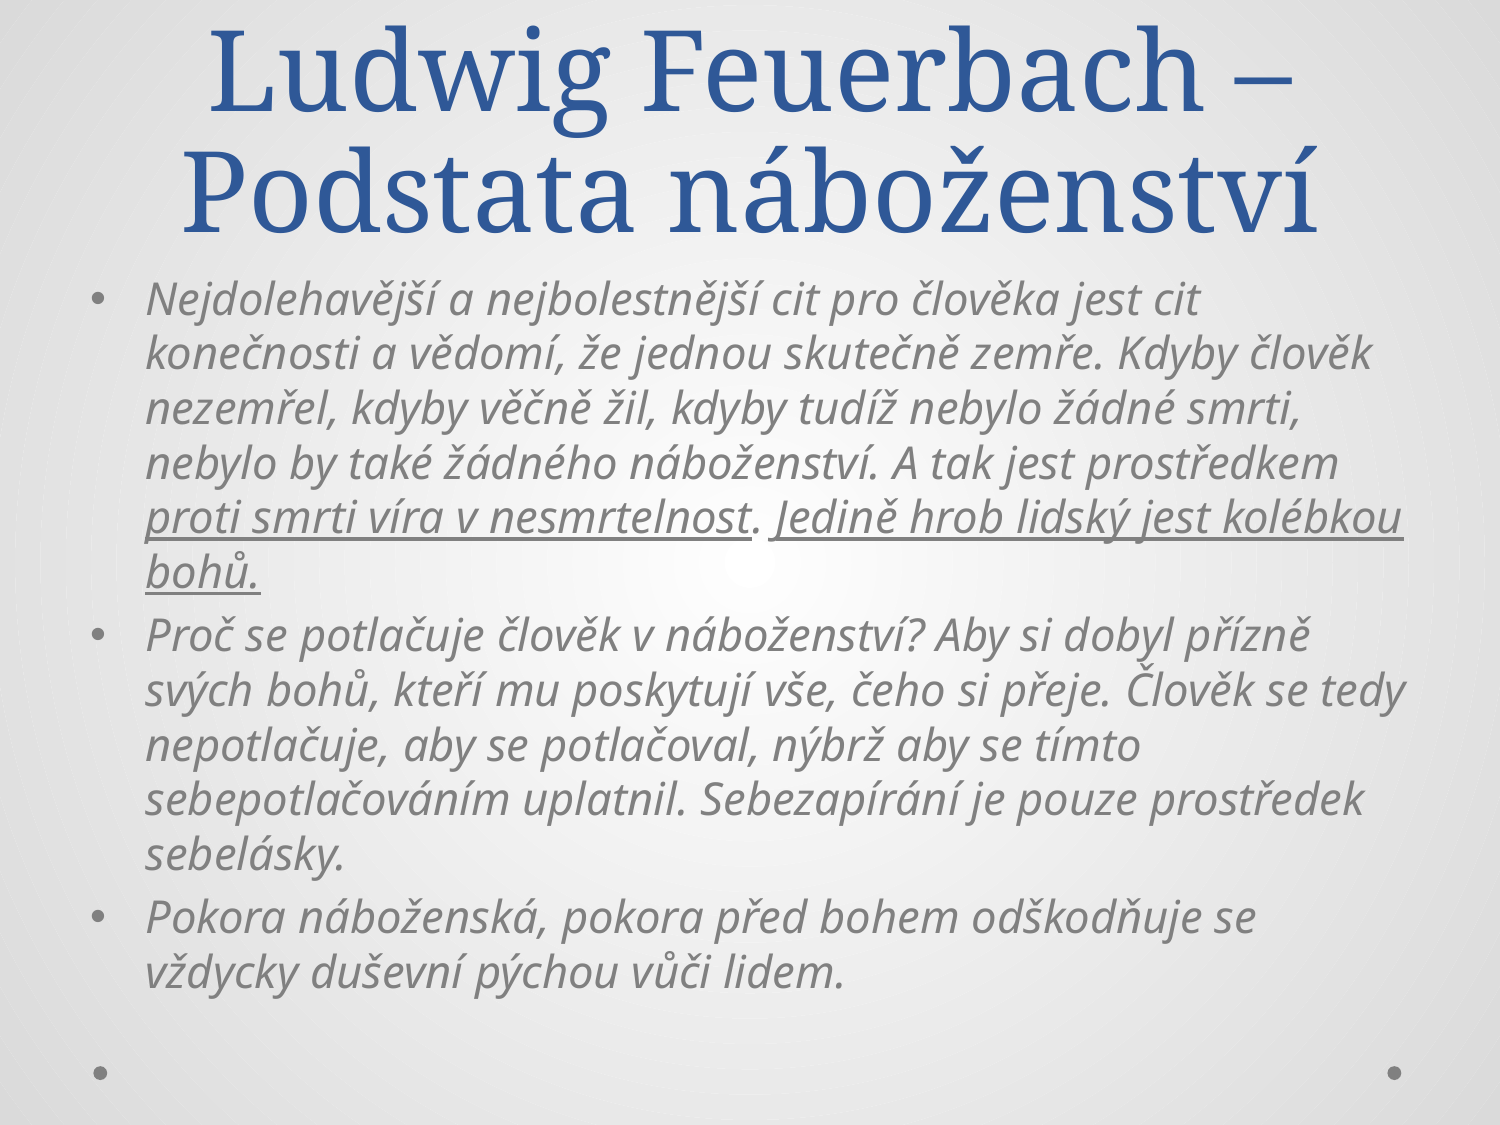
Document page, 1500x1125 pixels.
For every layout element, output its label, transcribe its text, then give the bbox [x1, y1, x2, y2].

title Ludwig Feuerbach – Podstata náboženství [75, 0, 1425, 262]
list Nejdolehavější a nejbolestnější cit pro člověka jest cit konečnosti a vědomí, že jednou skutečně zemře. Kdyby člověk nezemřel, kdyby věčně žil, kdyby tudíž nebylo žádné smrti, nebylo by také žádného náboženství. A tak jest prostředkem proti smrti víra v nesmrtelnost. Jedině hrob lidský jest kolébkou bohů. Proč se potlačuje člověk v náboženství? Aby si dobyl přízně svých bohů, kteří mu poskytují vše, čeho si přeje. Člověk se tedy nepotlačuje, aby se potlačoval, nýbrž aby se tímto sebepotlačováním uplatnil. Sebezapírání je pouze prostředek sebelásky. Pokora náboženská, pokora před bohem odškodňuje se vždycky duševní pýchou vůči lidem. [75, 262, 1425, 1005]
